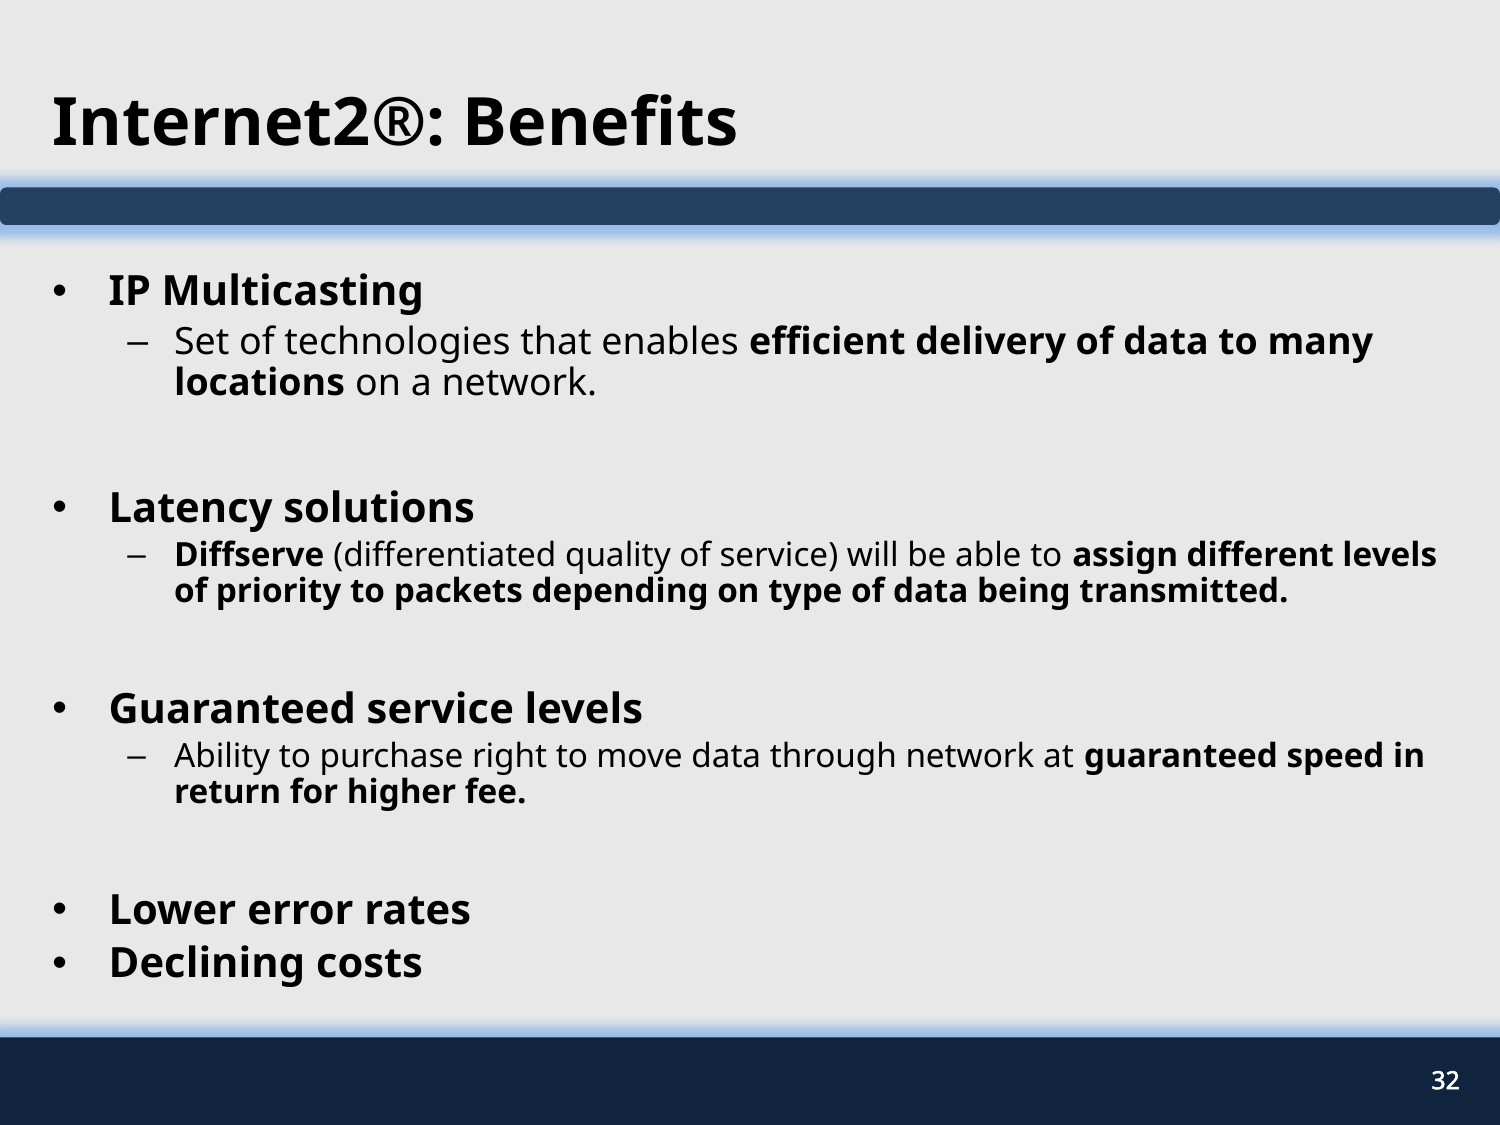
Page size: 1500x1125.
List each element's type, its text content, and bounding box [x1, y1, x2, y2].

slide_number 32 [1412, 1050, 1475, 1113]
list IP Multicasting Set of technologies that enables efficient delivery of data to many locations on a network. Latency solutions Diffserve (differentiated quality of service) will be able to assign different levels of priority to packets depending on type of data being transmitted. Guaranteed service levels Ability to purchase right to move data through network at guaranteed speed in return for higher fee. Lower error rates Declining costs [37, 262, 1475, 1013]
title Internet2®: Benefits [37, 62, 1338, 176]
